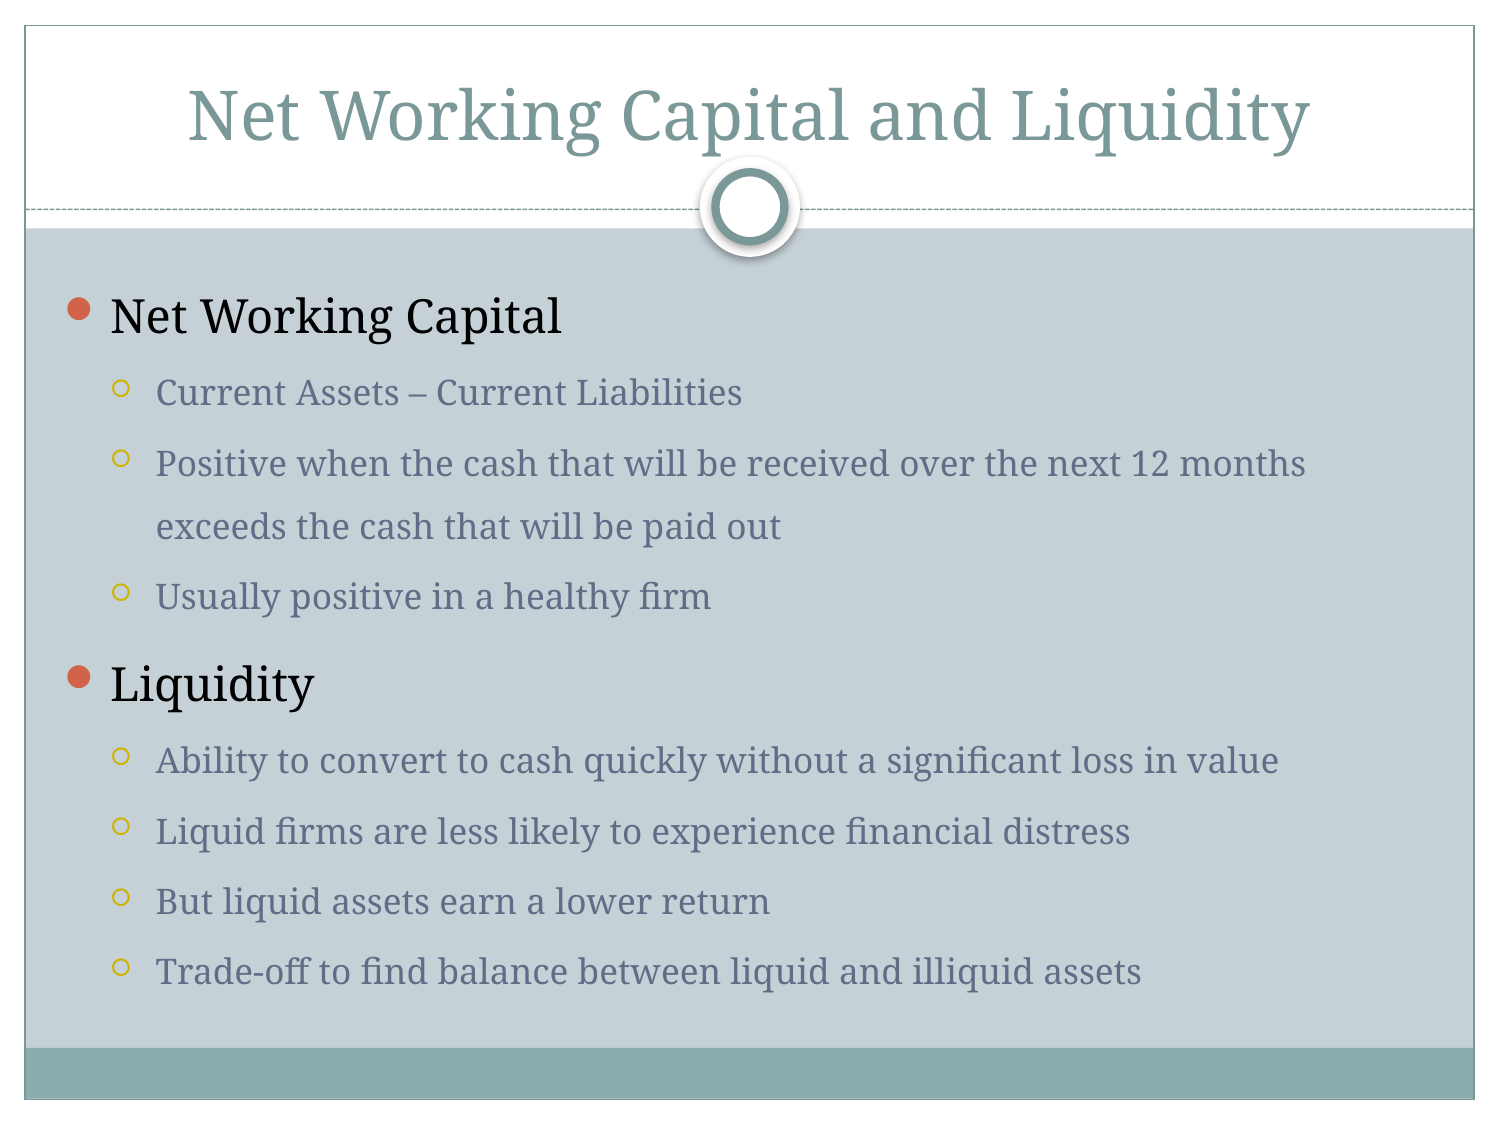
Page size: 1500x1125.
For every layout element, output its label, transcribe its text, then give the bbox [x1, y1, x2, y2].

list Net Working Capital Current Assets – Current Liabilities Positive when the cash that will be received over the next 12 months exceeds the cash that will be paid out Usually positive in a healthy firm Liquidity Ability to convert to cash quickly without a significant loss in value Liquid firms are less likely to experience financial distress But liquid assets earn a lower return Trade-off to find balance between liquid and illiquid assets [49, 250, 1445, 1001]
title Net Working Capital and Liquidity [49, 37, 1450, 162]
